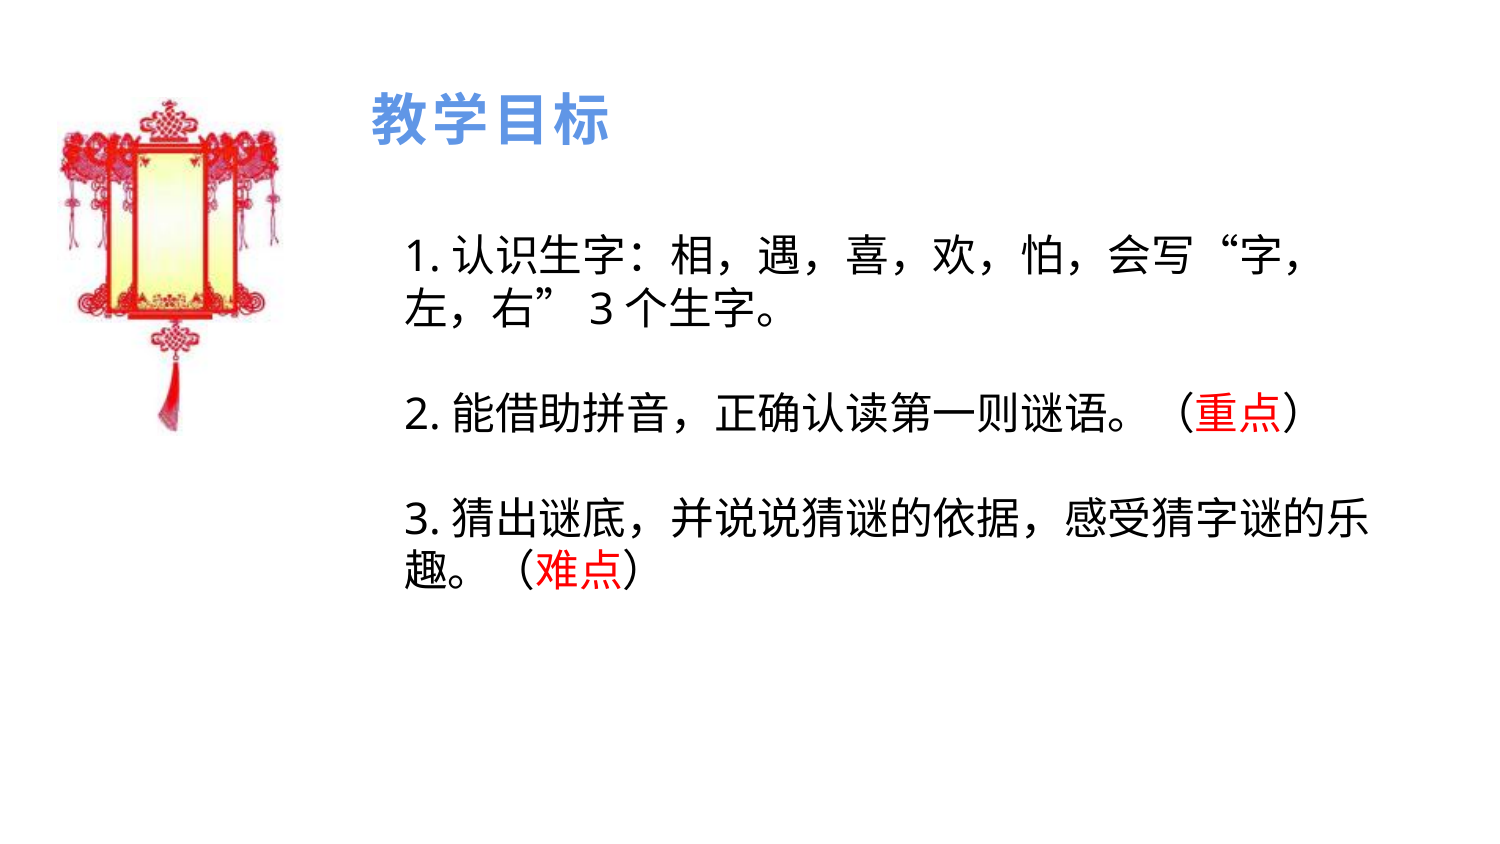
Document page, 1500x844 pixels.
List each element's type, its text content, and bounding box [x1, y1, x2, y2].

text_box 1.认识生字：相，遇，喜，欢，怕，会写“字，左，右”3个生字。 2.能借助拼音，正确认读第一则谜语。（重点） 3.猜出谜底，并说说猜谜的依据，感受猜字谜的乐趣。（难点） [392, 222, 1400, 601]
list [57, 97, 285, 436]
title 教学目标 [360, 74, 636, 162]
